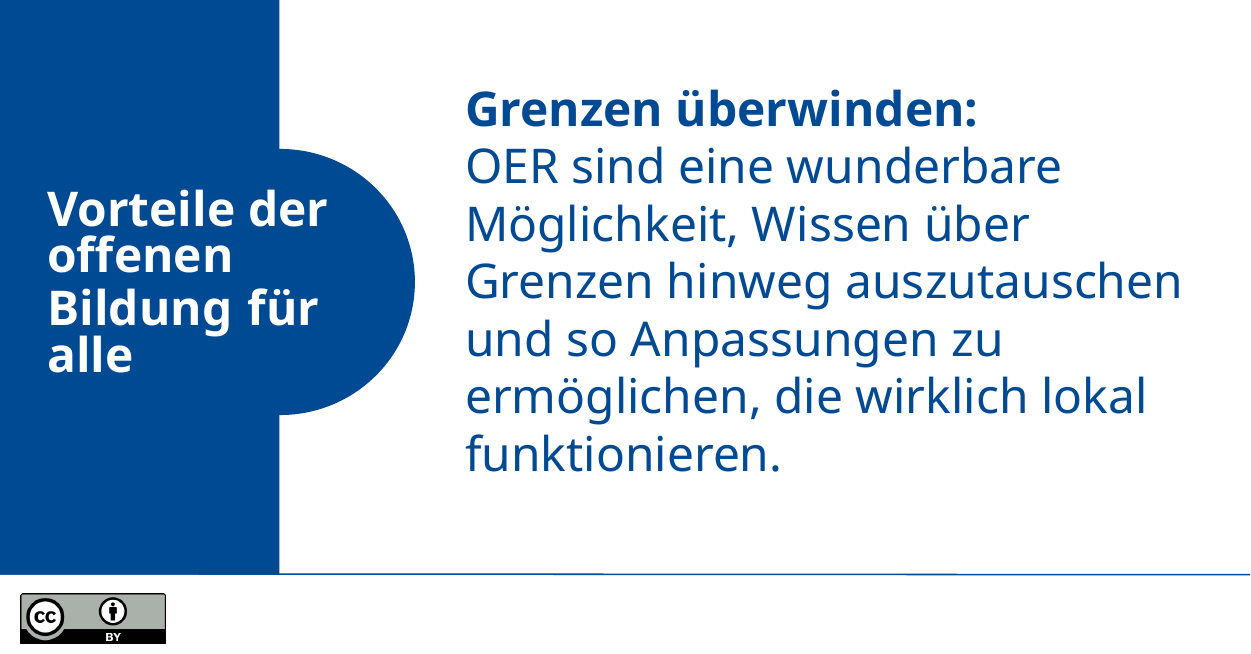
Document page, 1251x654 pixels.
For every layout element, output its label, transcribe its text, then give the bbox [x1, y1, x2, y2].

text_box [200, 148, 361, 175]
text_box [0, 582, 1250, 654]
text_box [212, 397, 348, 416]
text_box Grenzen überwinden: OER sind eine wunderbare Möglichkeit, Wissen über Grenzen hinweg auszutauschen und so Anpassungen zu ermöglichen, die wirklich lokal funktionieren. [449, 63, 1219, 496]
text_box [402, 225, 415, 339]
text_box [0, 0, 280, 573]
picture [20, 592, 166, 645]
text_box Vorteile der offenen Bildung für alle [32, 175, 402, 397]
